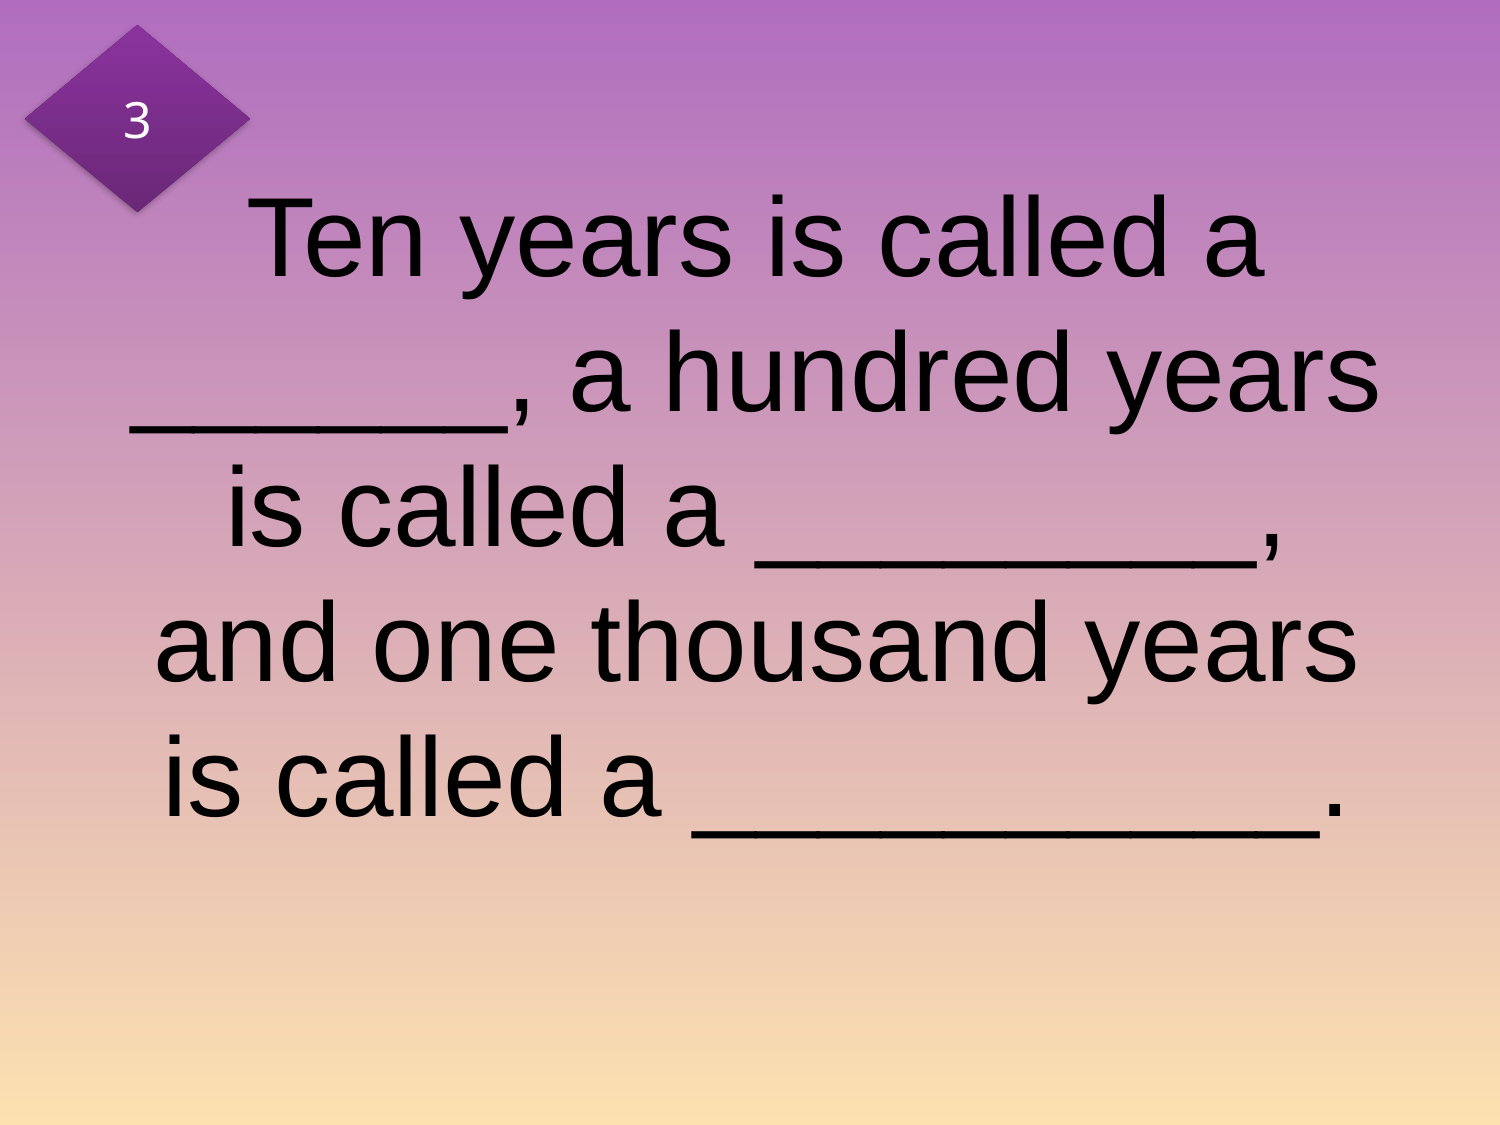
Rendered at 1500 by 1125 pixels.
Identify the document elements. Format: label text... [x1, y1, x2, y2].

text_box 3 [24, 24, 250, 213]
title Ten years is called a ______, a hundred years is called a ________, and one thousand years is called a __________. [112, 199, 1401, 938]
